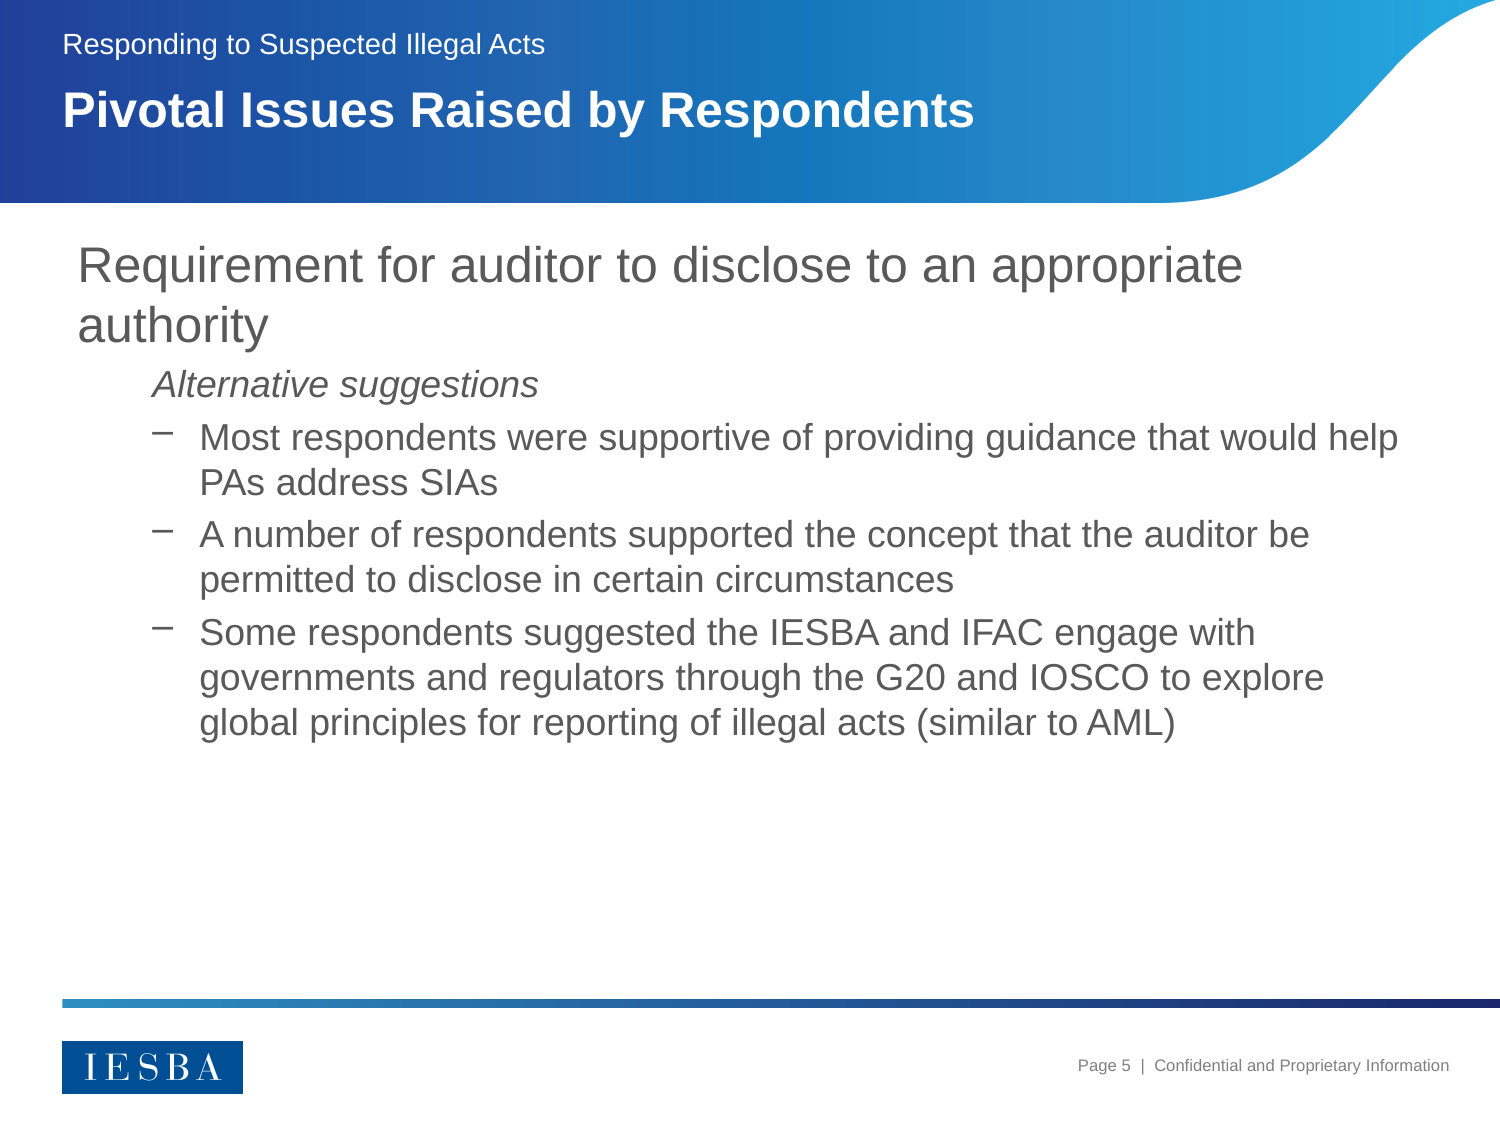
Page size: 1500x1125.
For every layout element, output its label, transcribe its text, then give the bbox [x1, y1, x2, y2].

title Pivotal Issues Raised by Respondents [62, 87, 1300, 188]
subtitle Responding to Suspected Illegal Acts [62, 24, 663, 63]
picture [62, 1041, 243, 1094]
list Requirement for auditor to disclose to an appropriate authority Alternative suggestions Most respondents were supportive of providing guidance that would help PAs address SIAs A number of respondents supported the concept that the auditor be permitted to disclose in certain circumstances Some respondents suggested the IESBA and IFAC engage with governments and regulators through the G20 and IOSCO to explore global principles for reporting of illegal acts (similar to AML) [62, 224, 1450, 975]
picture [0, 0, 1497, 203]
